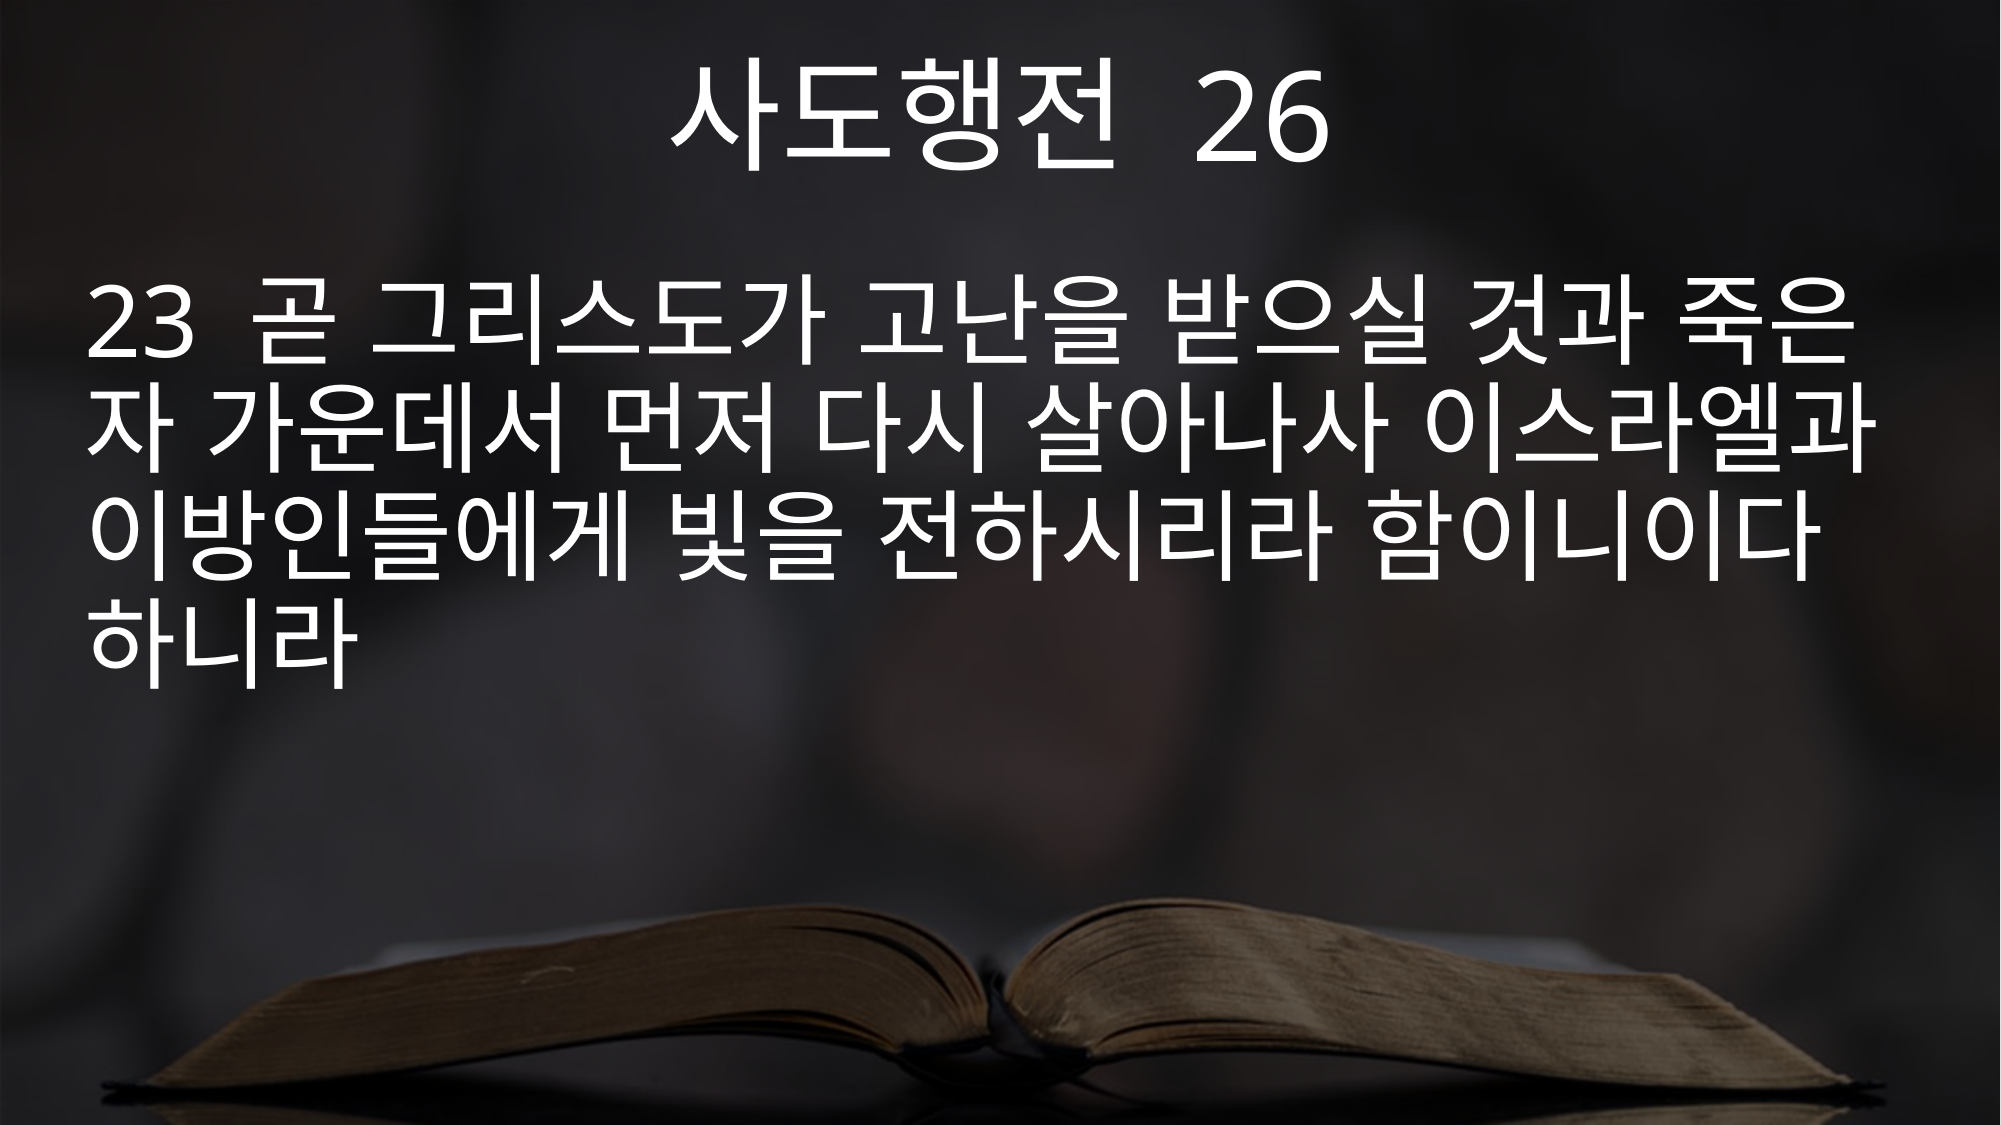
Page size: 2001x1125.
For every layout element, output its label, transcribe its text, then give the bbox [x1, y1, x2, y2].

footer 사도행전 26 [0, 32, 2000, 192]
picture [0, 0, 2001, 1125]
list 23 곧 그리스도가 고난을 받으실 것과 죽은 자 가운데서 먼저 다시 살아나사 이스라엘과 이방인들에게 빛을 전하시리라 함이니이다 하니라 [69, 263, 1953, 423]
